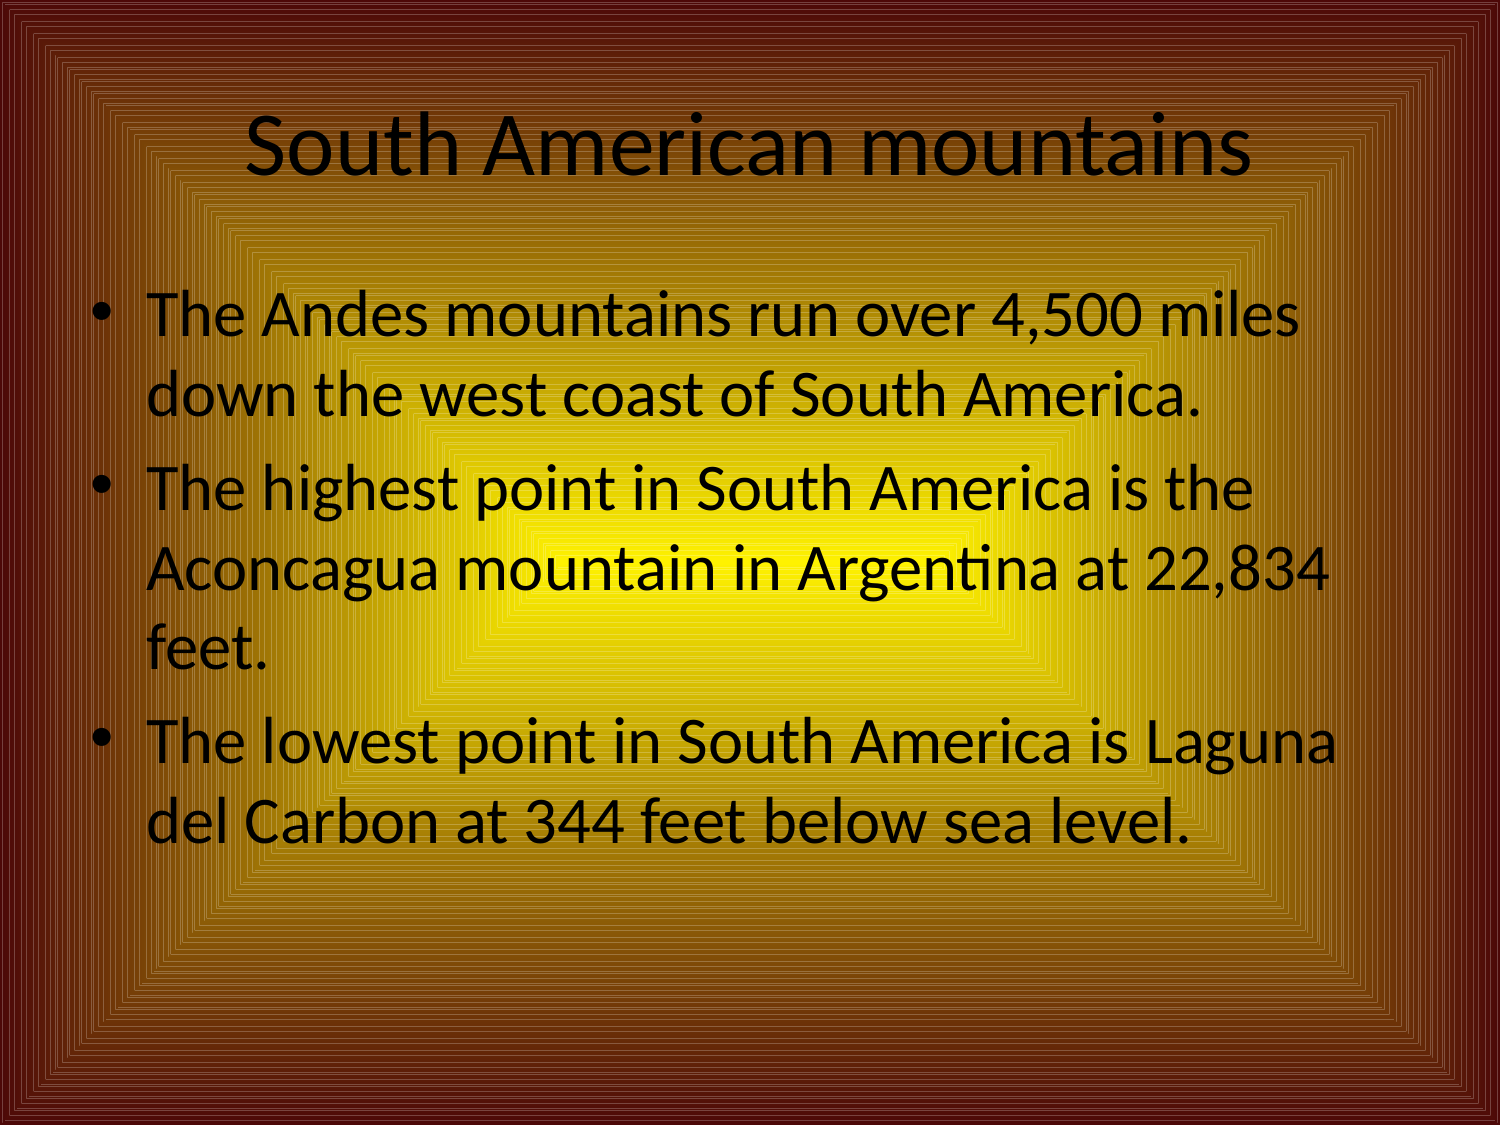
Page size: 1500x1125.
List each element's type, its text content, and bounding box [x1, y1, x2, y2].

title South American mountains [75, 45, 1425, 233]
list The Andes mountains run over 4,500 miles down the west coast of South America. The highest point in South America is the Aconcagua mountain in Argentina at 22,834 feet. The lowest point in South America is Laguna del Carbon at 344 feet below sea level. [75, 262, 1425, 1005]
